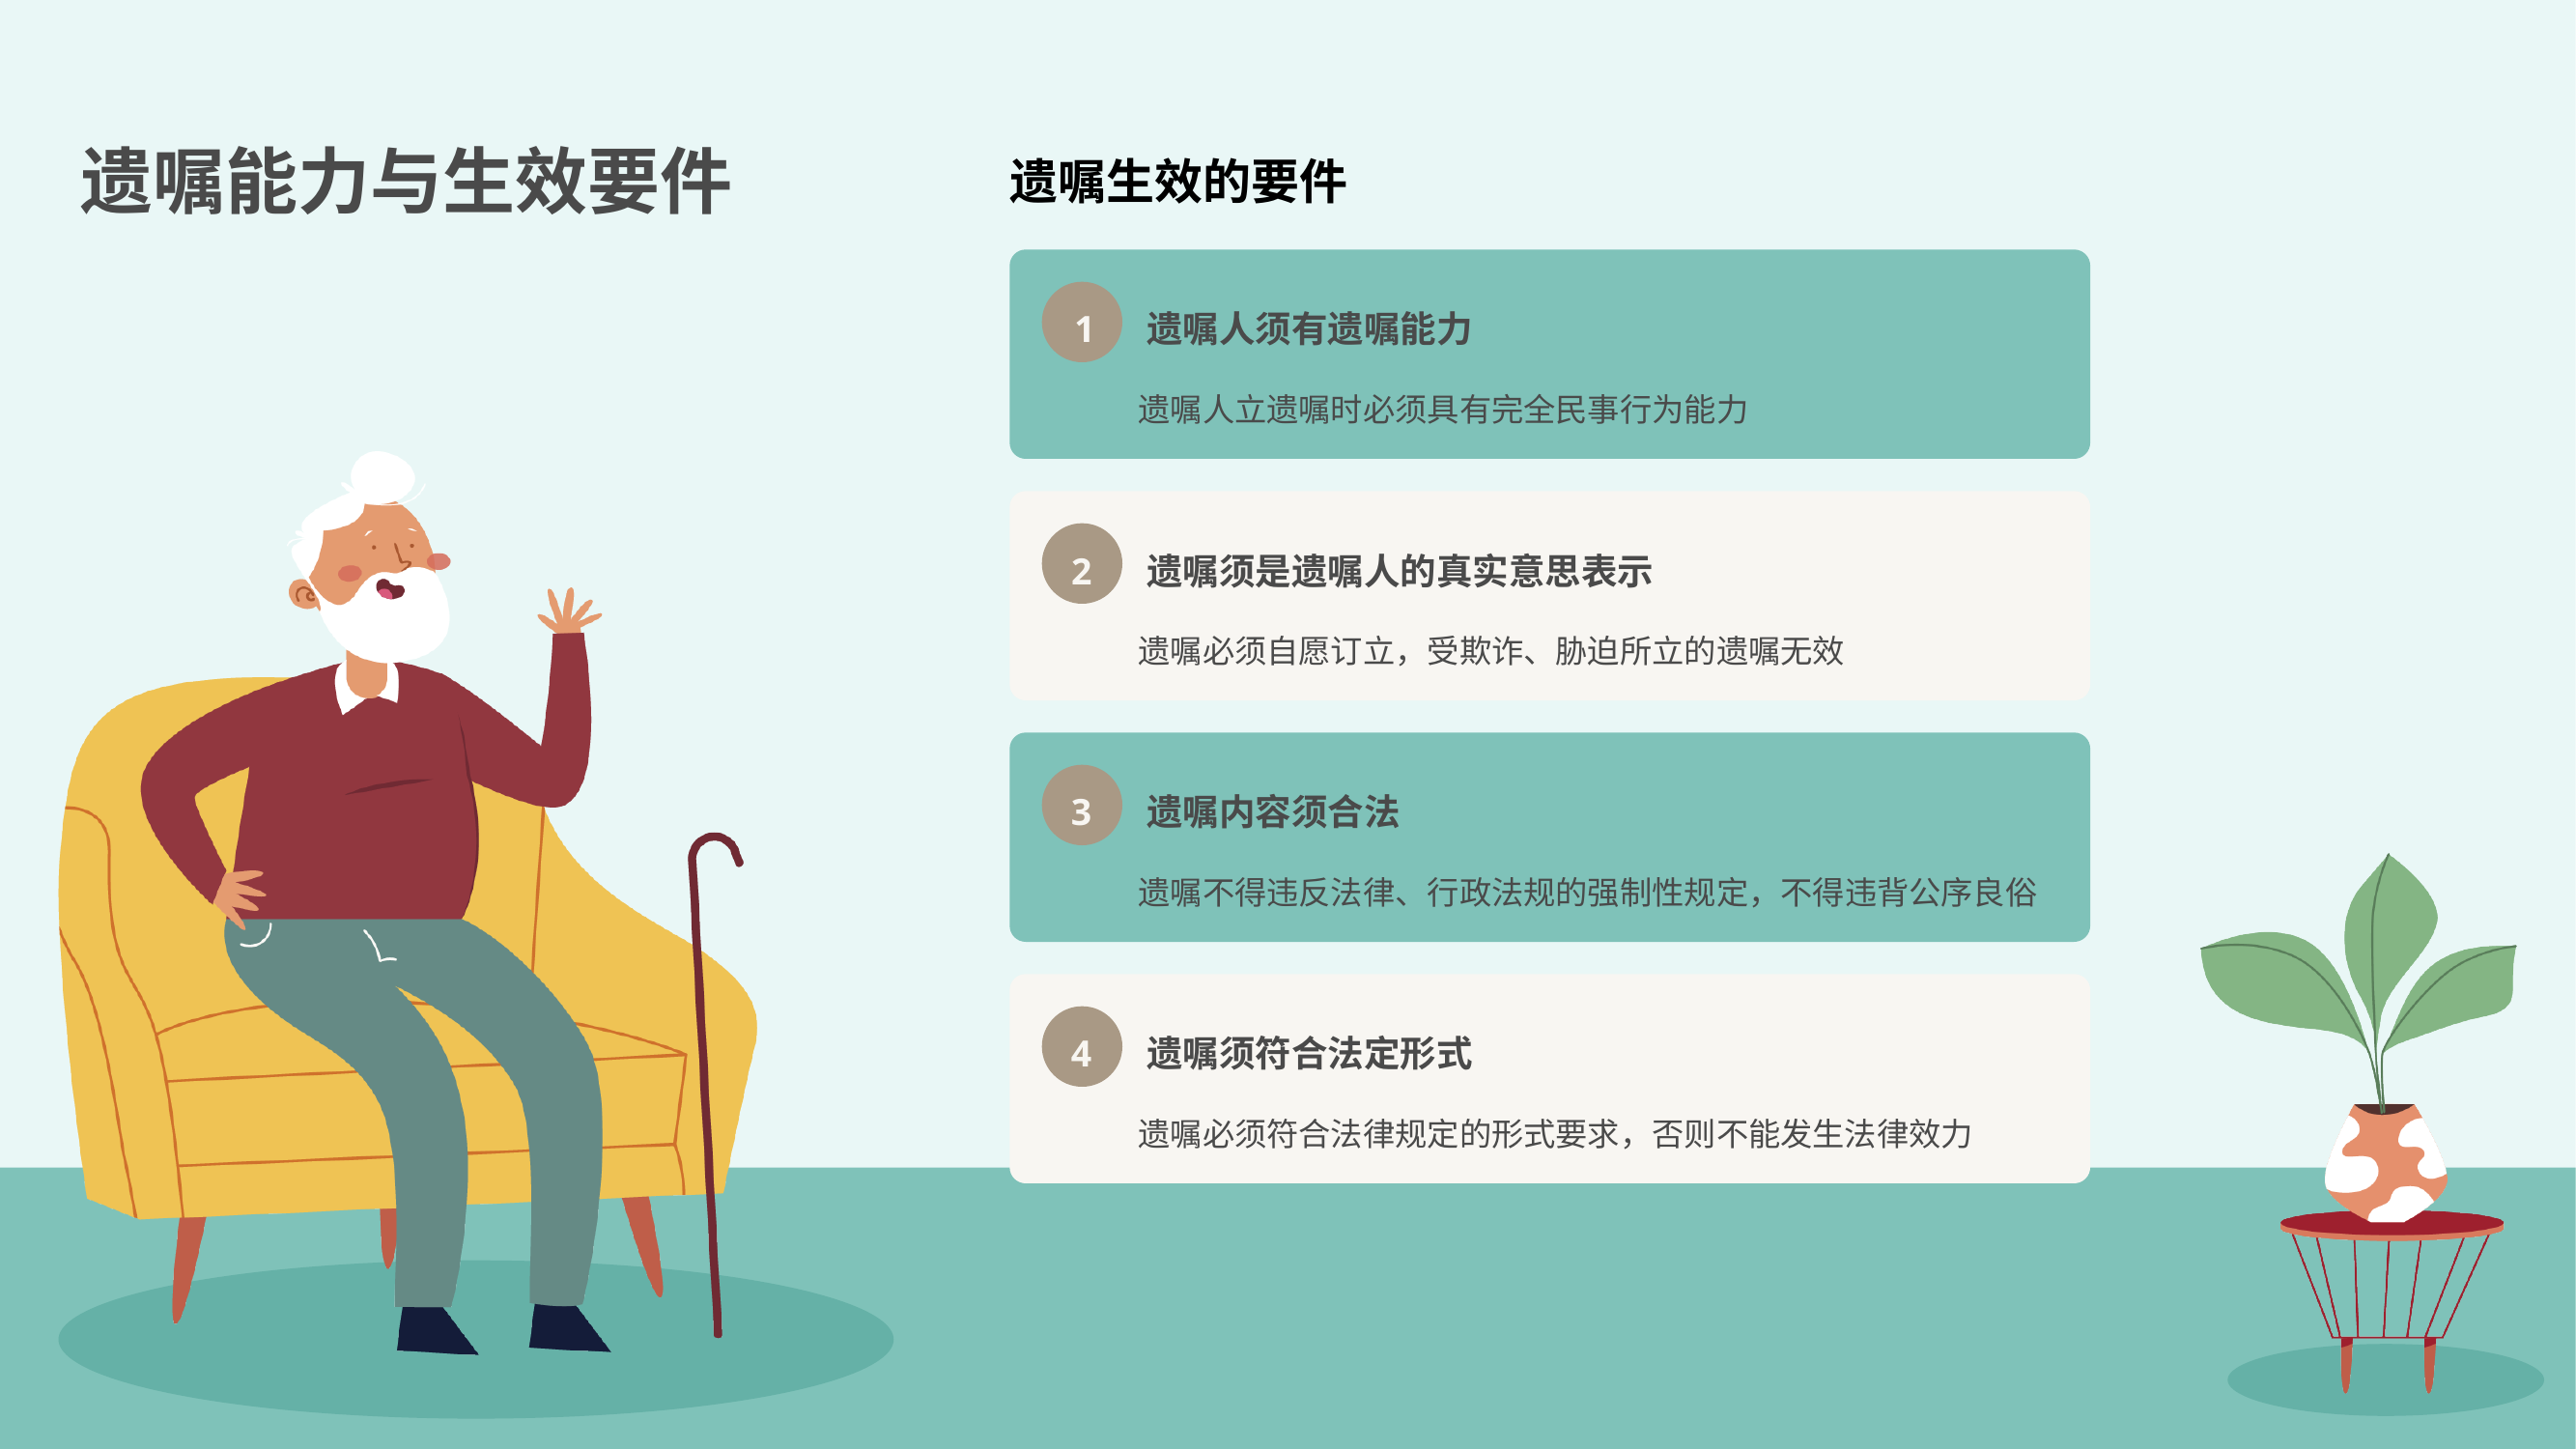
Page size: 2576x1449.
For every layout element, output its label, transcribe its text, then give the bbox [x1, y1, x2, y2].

text_box [1009, 491, 2091, 701]
text_box 4 [1070, 1018, 1112, 1075]
text_box [1112, 536, 1123, 591]
text_box 遗嘱必须符合法律规定的形式要求，否则不能发生法律效力 [1041, 1102, 2075, 1151]
text_box [1041, 1006, 1111, 1088]
text_box [1009, 249, 2091, 459]
picture [0, 0, 2576, 1394]
text_box 1 [1074, 294, 1109, 351]
text_box [1041, 764, 1111, 846]
text_box 遗嘱必须自愿订立，受欺诈、胁迫所立的遗嘱无效 [1041, 619, 2075, 668]
text_box 遗嘱人须有遗嘱能力 [1146, 294, 1501, 351]
text_box 遗嘱人立遗嘱时必须具有完全民事行为能力 [1041, 378, 2075, 427]
text_box [1009, 974, 2091, 1183]
text_box 遗嘱能力与生效要件 [80, 145, 2532, 226]
text_box 3 [1070, 777, 1112, 834]
text_box [1112, 778, 1123, 833]
text_box [1041, 523, 1111, 604]
text_box [1009, 732, 2091, 943]
text_box [1112, 1019, 1123, 1074]
text_box 遗嘱须是遗嘱人的真实意思表示 [1146, 535, 1686, 592]
text_box 遗嘱须符合法定形式 [1146, 1018, 1501, 1075]
text_box 2 [1071, 535, 1112, 592]
text_box [1041, 281, 1123, 363]
text_box 遗嘱不得违反法律、行政法规的强制性规定，不得违背公序良俗 [1041, 861, 2075, 910]
text_box 遗嘱生效的要件 [1009, 145, 2115, 210]
text_box 遗嘱内容须合法 [1146, 777, 1427, 834]
